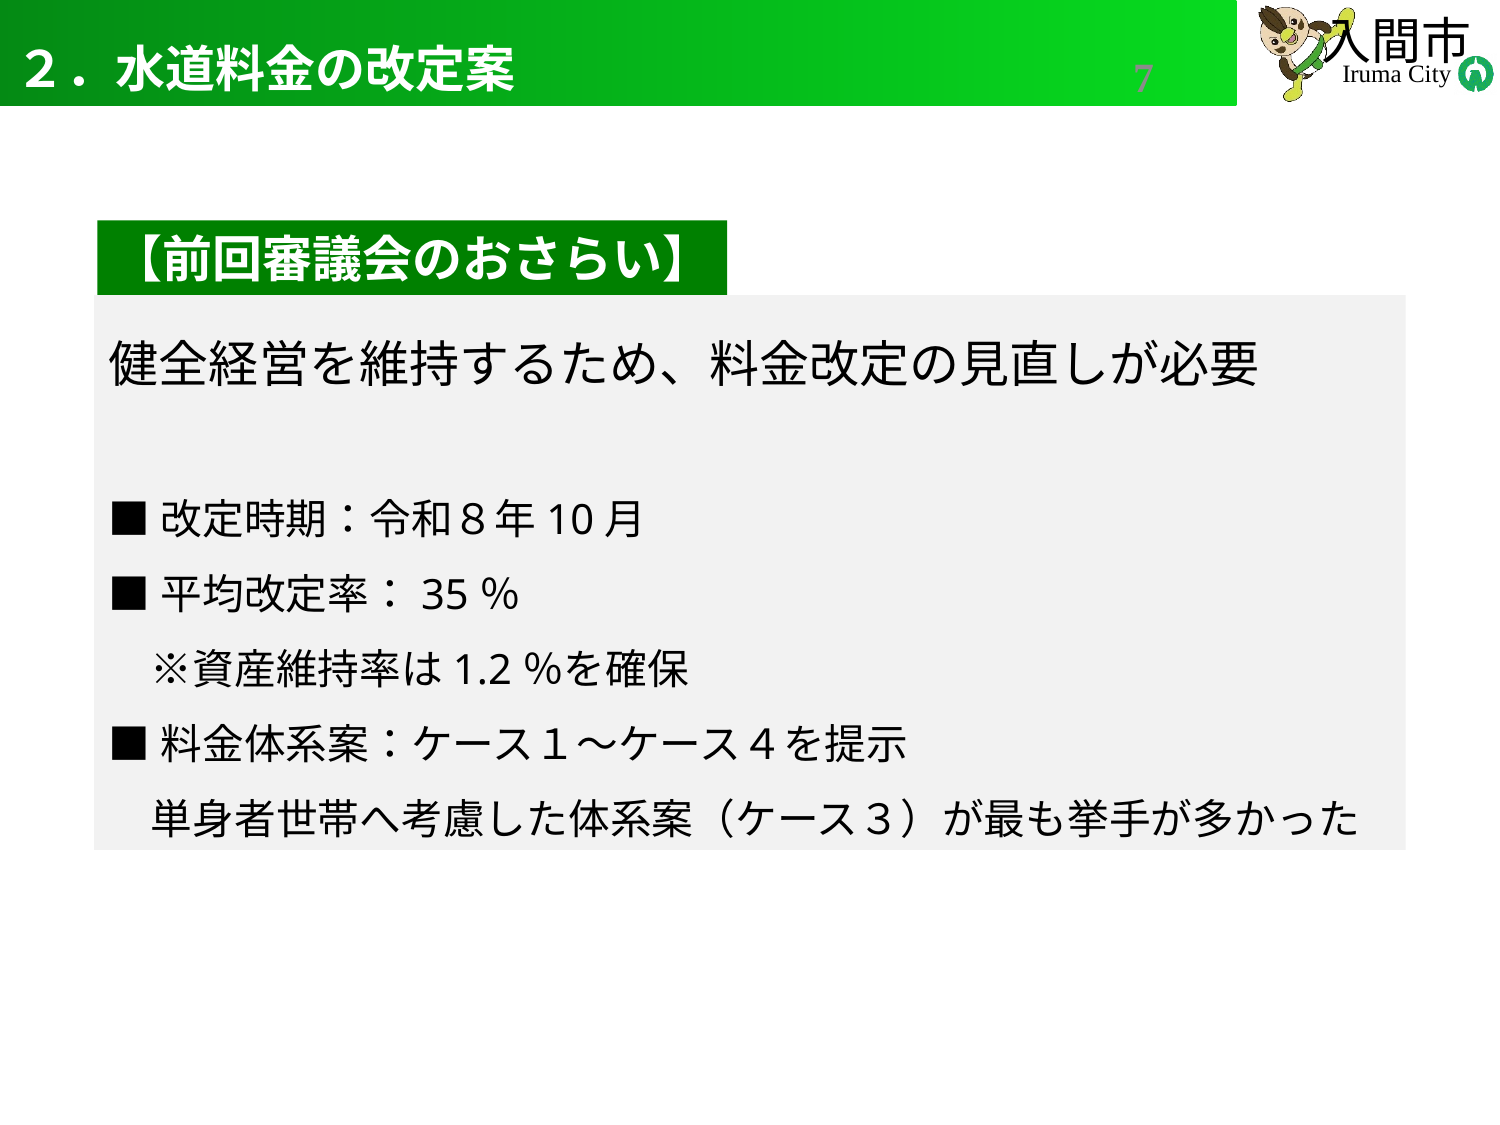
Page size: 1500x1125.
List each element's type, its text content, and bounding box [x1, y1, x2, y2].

title ２．水道料金の改定案 [0, 0, 1237, 106]
picture [1252, 0, 1358, 106]
text_box 健全経営を維持するため、料金改定の見直しが必要 ■改定時期：令和８年10月 ■平均改定率：35％ ※資産維持率は1.2％を確保 ■料金体系案：ケース１～ケース４を提示 単身者世帯へ考慮した体系案（ケース３）が最も挙手が多かった [94, 295, 1406, 850]
slide_number 7 [1062, 41, 1170, 108]
text_box 【前回審議会のおさらい】 [97, 220, 728, 295]
picture [1454, 53, 1497, 95]
